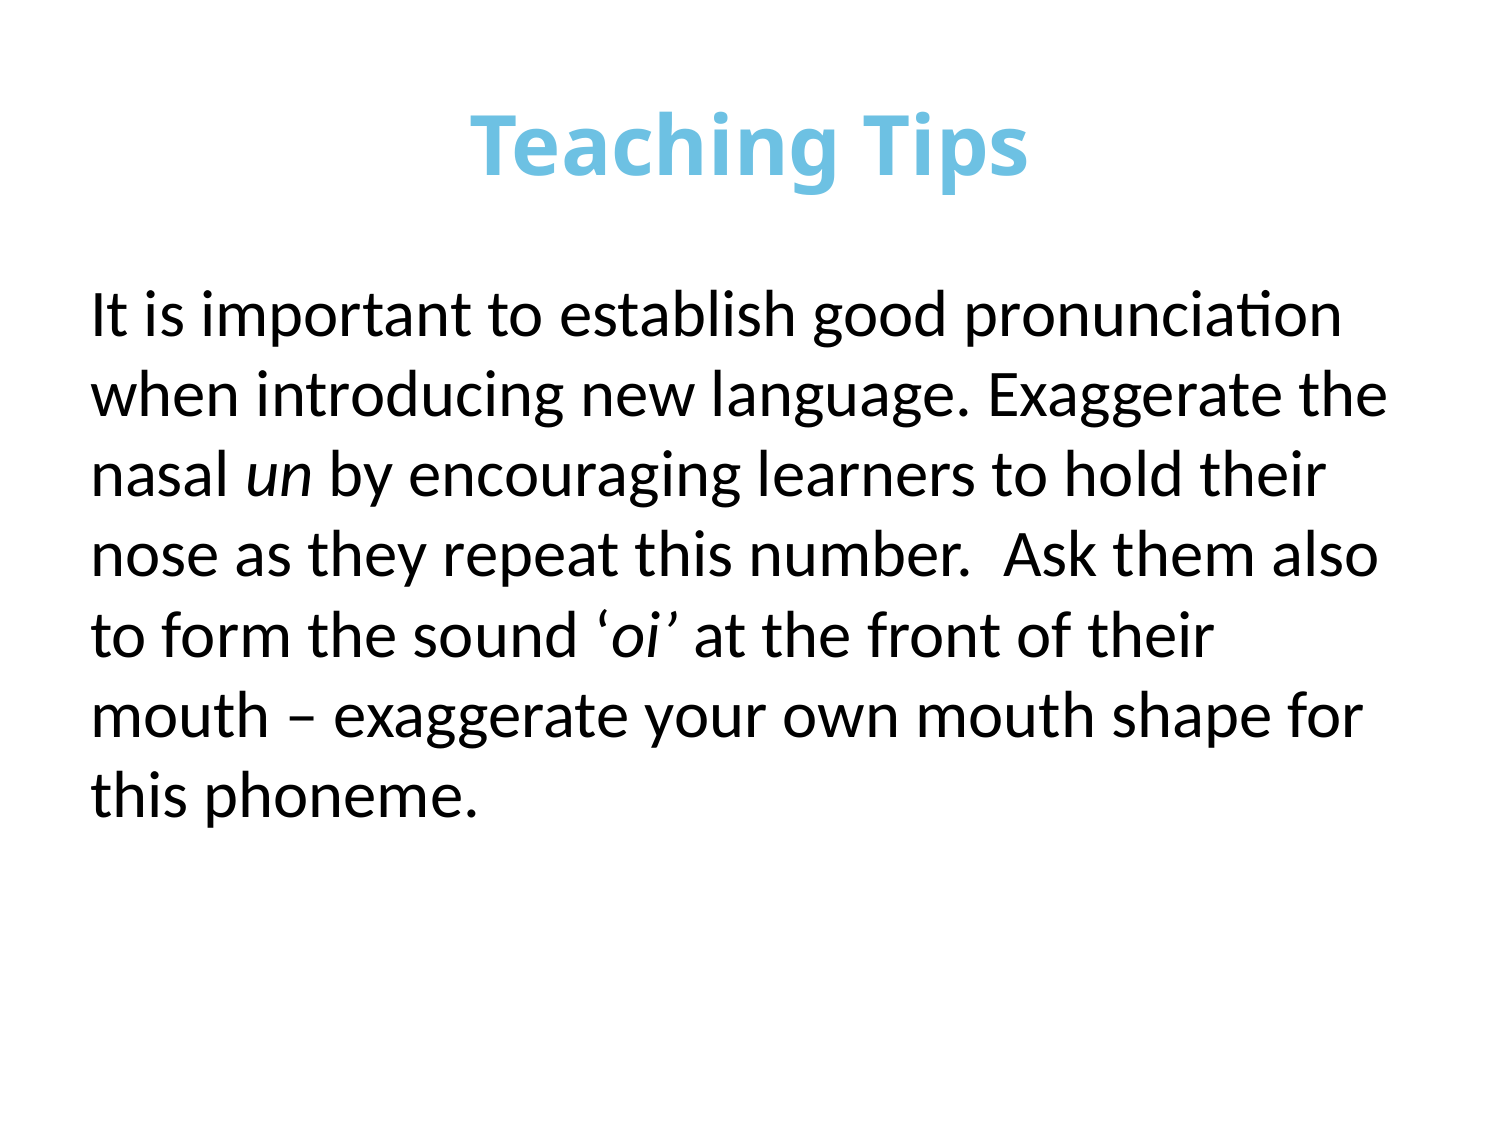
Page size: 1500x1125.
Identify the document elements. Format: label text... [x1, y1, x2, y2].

title Teaching Tips [75, 45, 1425, 233]
list It is important to establish good pronunciation when introducing new language. Exaggerate the nasal un by encouraging learners to hold their nose as they repeat this number. Ask them also to form the sound ‘oi’ at the front of their mouth – exaggerate your own mouth shape for this phoneme. [75, 262, 1425, 1005]
